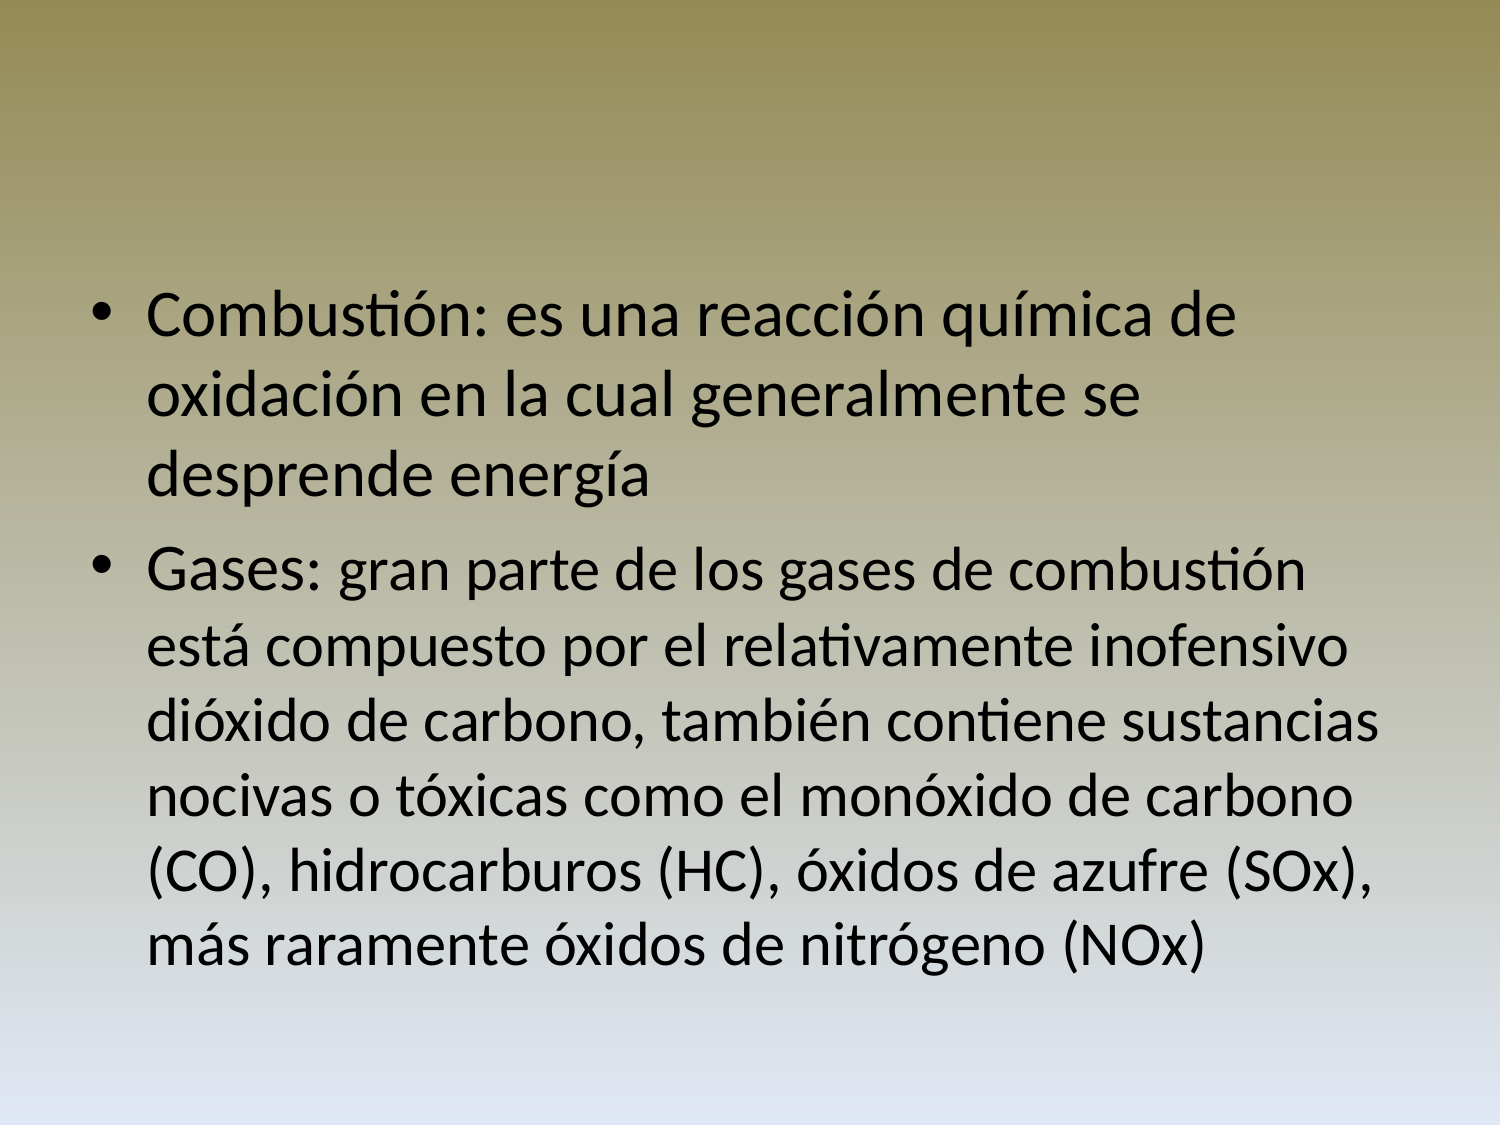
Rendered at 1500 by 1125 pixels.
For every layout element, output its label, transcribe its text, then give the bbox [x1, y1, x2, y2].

list Combustión: es una reacción química de oxidación en la cual generalmente se desprende energía Gases: gran parte de los gases de combustión está compuesto por el relativamente inofensivo dióxido de carbono, también contiene sustancias nocivas o tóxicas como el monóxido de carbono (CO), hidrocarburos (HC), óxidos de azufre (SOx), más raramente óxidos de nitrógeno (NOx) [75, 262, 1425, 1005]
